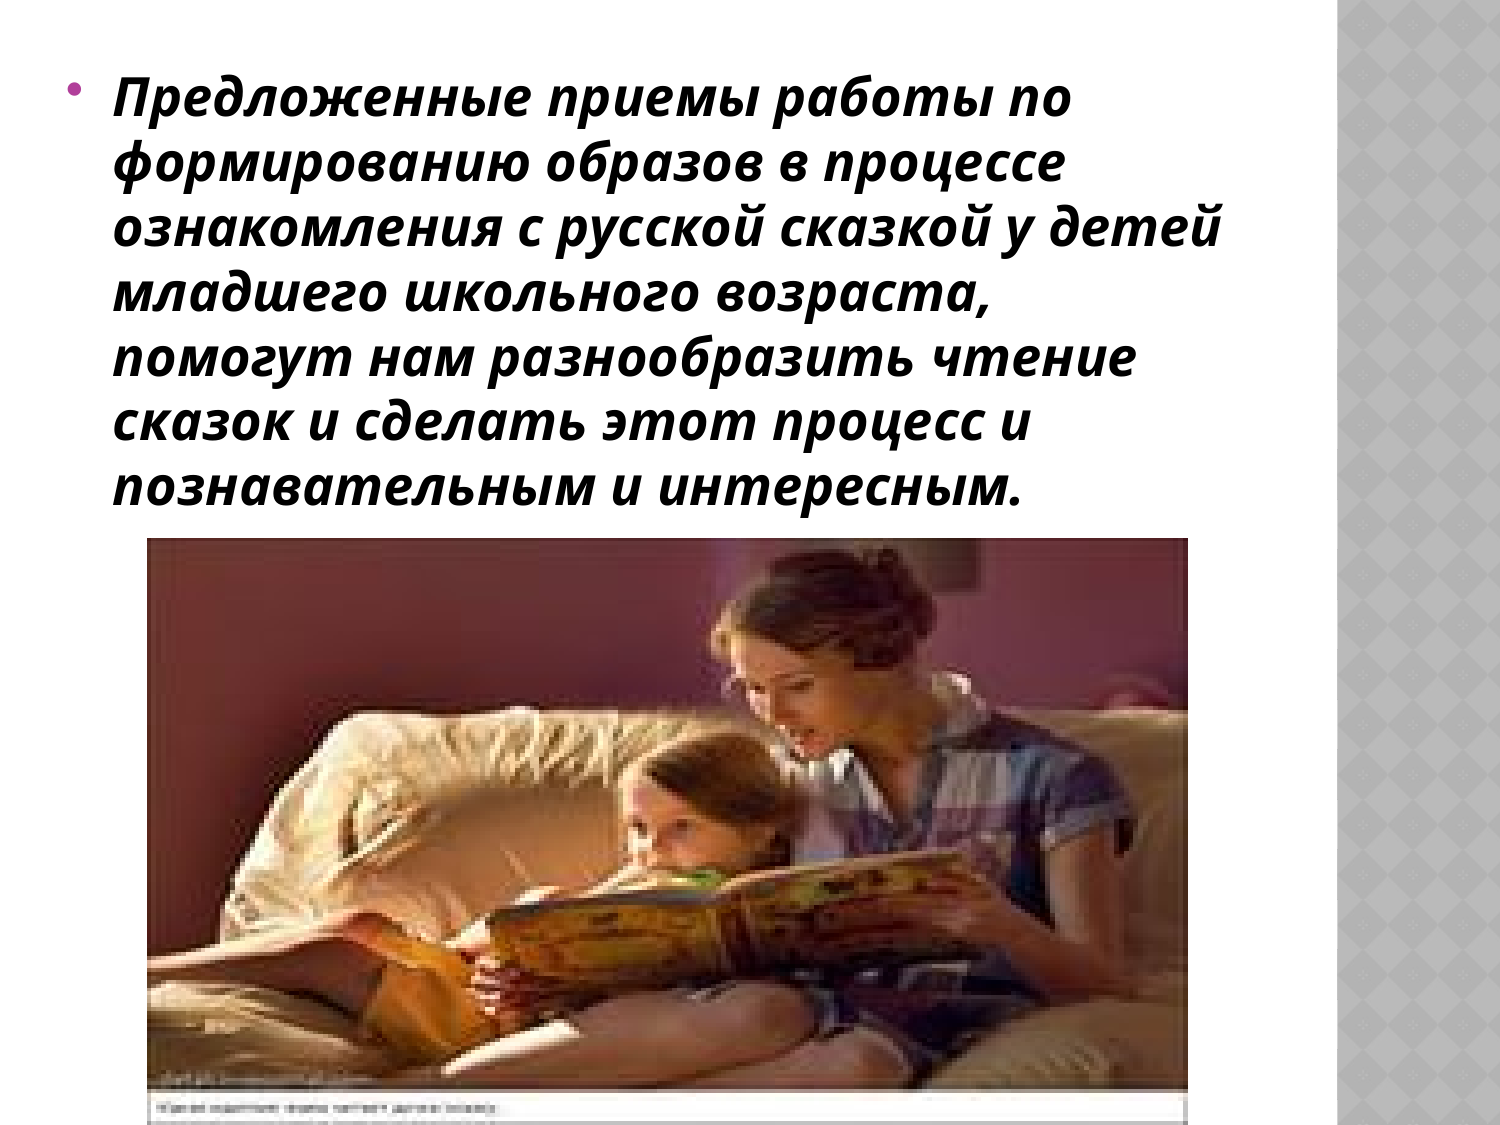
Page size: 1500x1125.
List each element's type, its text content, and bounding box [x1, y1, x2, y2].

picture [147, 538, 1188, 1125]
list Предложенные приемы работы по формированию образов в процессе ознакомления с русской сказкой у детей младшего школьного возраста, помогут нам разнообразить чтение сказок и сделать этот процесс и познавательным и интересным. [53, 54, 1263, 1059]
